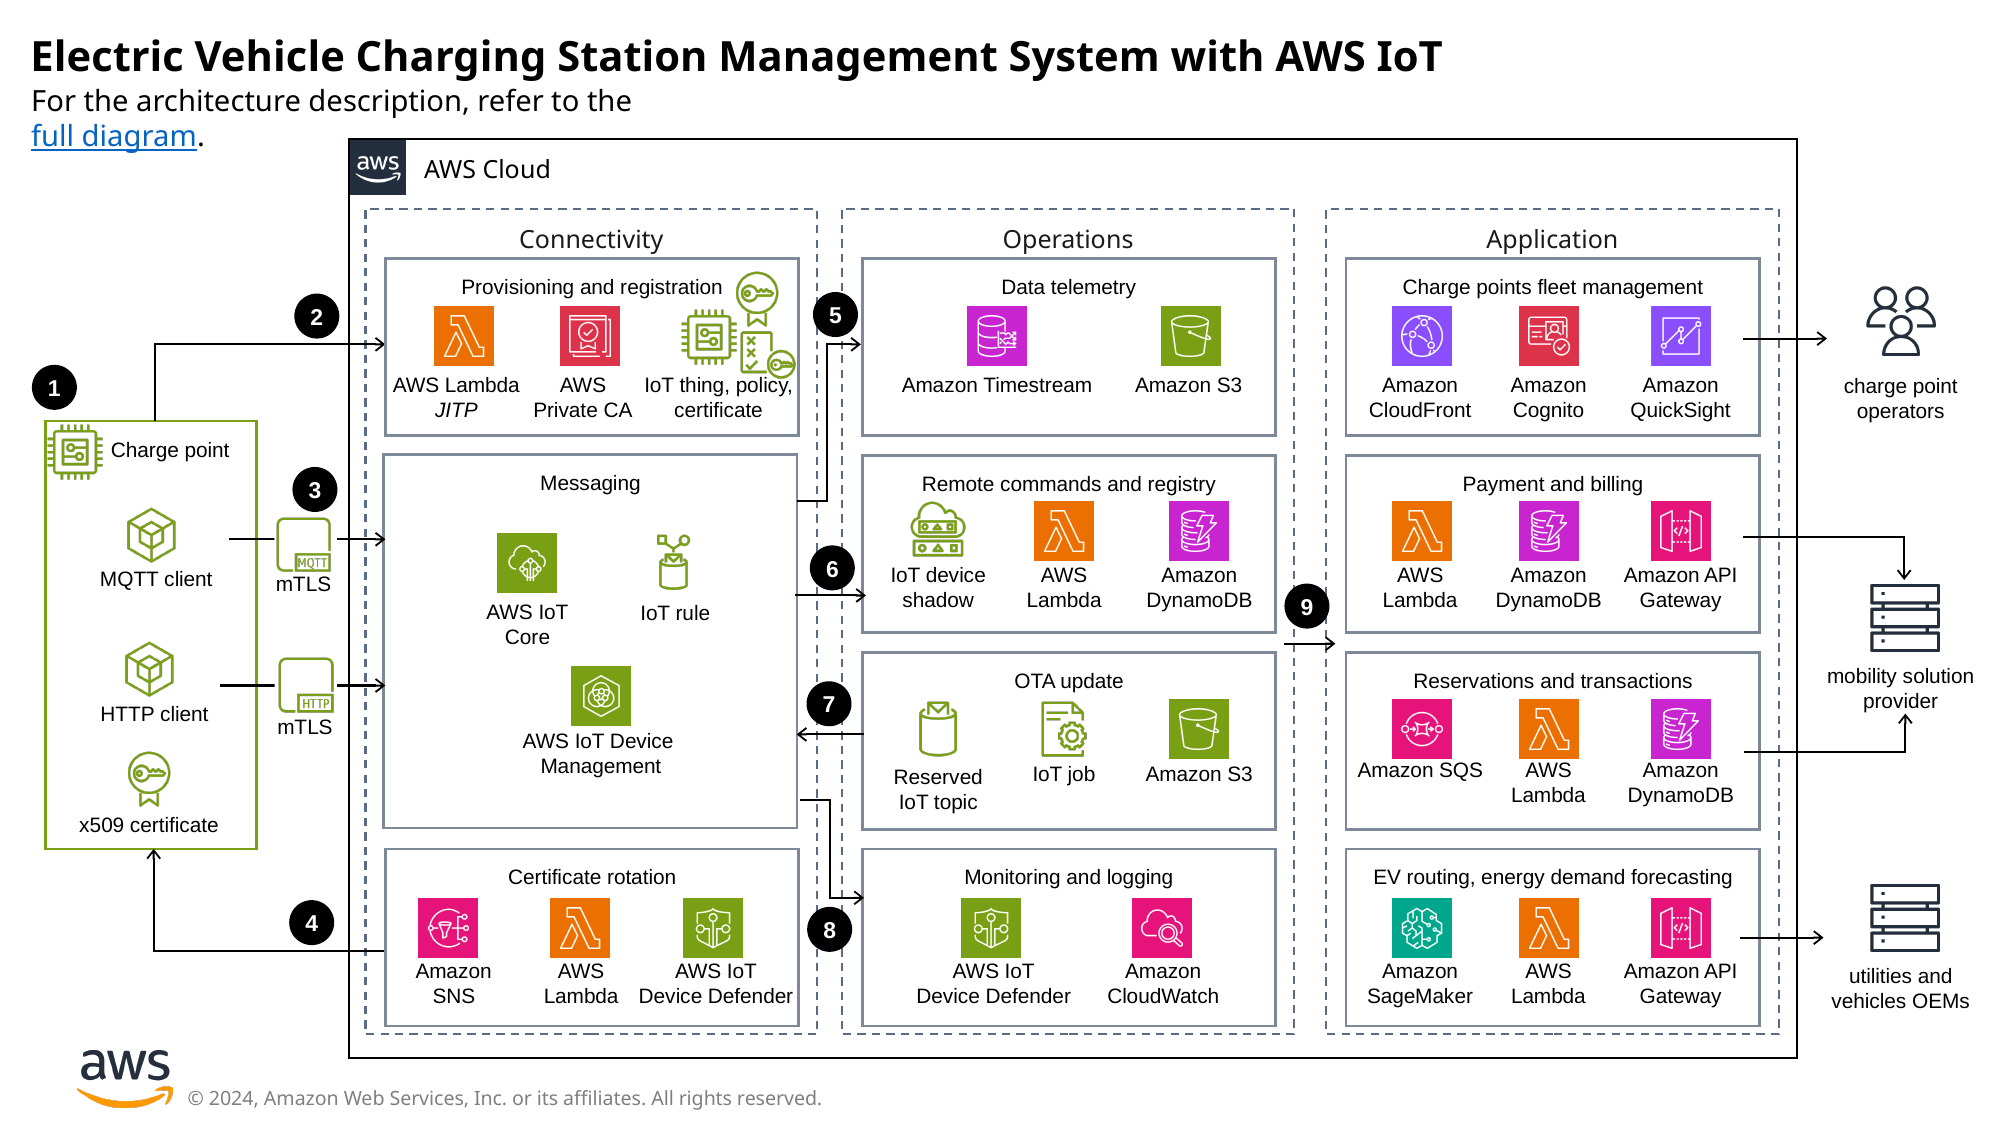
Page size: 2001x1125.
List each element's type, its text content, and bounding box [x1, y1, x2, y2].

picture [1169, 699, 1229, 759]
text_box 2 [293, 292, 341, 340]
text_box Amazon SageMaker [1347, 950, 1489, 1016]
picture [1391, 898, 1452, 958]
picture [679, 269, 798, 385]
text_box 3 [291, 465, 339, 508]
text_box MQTT client [68, 558, 245, 599]
picture [1391, 501, 1452, 561]
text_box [274, 508, 337, 580]
text_box AWS Lambda JITP [377, 364, 474, 429]
text_box Amazon S3 [1184, 364, 1266, 404]
text_box Reserved IoT topic [865, 756, 1011, 822]
text_box Amazon DynamoDB [1480, 554, 1629, 620]
picture [121, 505, 181, 565]
picture [1651, 898, 1711, 958]
text_box Operations [841, 208, 1295, 1035]
text_box For the architecture description, refer to the full diagram. [16, 75, 815, 165]
picture [643, 532, 703, 593]
picture [119, 639, 179, 699]
text_box AWS Lambda [1489, 950, 1608, 1016]
text_box Amazon API Gateway [1608, 950, 1759, 1016]
picture [560, 305, 620, 366]
text_box Amazon Cognito [1502, 364, 1619, 429]
text_box IoT rule [610, 592, 740, 632]
picture [1518, 305, 1579, 366]
text_box [44, 420, 257, 850]
picture [497, 533, 557, 593]
picture [1161, 305, 1221, 366]
picture [908, 699, 968, 759]
picture [418, 898, 478, 958]
text_box [146, 848, 385, 952]
picture [1132, 898, 1192, 958]
text_box 6 [808, 544, 856, 592]
picture [1518, 898, 1579, 958]
text_box AWS Lambda [1360, 554, 1480, 620]
text_box Charge points fleet management [1345, 258, 1761, 437]
picture [908, 498, 968, 559]
text_box IoT job [1015, 753, 1113, 794]
text_box AWS Lambda [1489, 749, 1608, 815]
text_box Certificate rotation [384, 1016, 800, 1027]
text_box AWS IoT Core [466, 591, 589, 656]
picture [119, 749, 179, 809]
text_box 5 [811, 290, 859, 339]
text_box 8 [806, 905, 854, 953]
picture [434, 305, 494, 366]
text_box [796, 344, 861, 502]
text_box Data telemetry [861, 258, 1277, 437]
picture [1651, 699, 1711, 759]
picture [1518, 699, 1579, 759]
text_box AWS Cloud [348, 138, 1798, 1059]
picture [45, 422, 105, 482]
picture [683, 898, 743, 958]
picture [967, 305, 1027, 366]
text_box Amazon CloudWatch [1073, 950, 1253, 1016]
text_box Amazon SNS [348, 950, 560, 1016]
text_box Amazon CloudFront [1339, 364, 1502, 429]
picture [1034, 699, 1094, 759]
text_box 4 [292, 899, 336, 928]
picture [1034, 501, 1094, 561]
text_box mTLS [240, 705, 370, 746]
text_box Charge point [105, 429, 253, 470]
text_box Amazon Timestream [861, 364, 1184, 404]
text_box Reservations and transactions [1345, 790, 1761, 830]
text_box [154, 337, 384, 422]
picture [1651, 305, 1711, 366]
picture [1391, 699, 1452, 759]
text_box [1744, 722, 1907, 753]
text_box x509 certificate [47, 804, 251, 845]
picture [961, 898, 1021, 958]
text_box EV routing, energy demand forecasting [1345, 848, 1761, 1027]
text_box Electric Vehicle Charging Station Management System with AWS IoT [15, 22, 1631, 87]
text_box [799, 799, 864, 898]
text_box IoT device shadow [867, 554, 1010, 620]
text_box Amazon SQS [1335, 749, 1505, 790]
text_box Payment and billing [1345, 454, 1761, 634]
text_box IoT thing, policy, certificate [610, 364, 796, 429]
text_box OTA update [861, 651, 1277, 830]
text_box mTLS [239, 562, 368, 603]
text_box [1799, 879, 2000, 1022]
text_box AWS IoT Device Defender [889, 950, 1073, 1016]
picture [550, 898, 610, 958]
picture [350, 140, 406, 195]
picture [1391, 305, 1452, 366]
text_box Amazon API Gateway [1629, 554, 1774, 620]
text_box Provisioning and registration [384, 429, 796, 437]
text_box Amazon DynamoDB [1608, 749, 1762, 815]
text_box Monitoring and logging [861, 848, 1277, 1027]
text_box AWS Private CA [474, 364, 610, 429]
text_box 7 [805, 680, 853, 728]
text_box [1799, 283, 2000, 431]
text_box Provisioning and registration [384, 258, 800, 364]
picture [1518, 501, 1579, 561]
text_box Remote commands and registry [861, 454, 1277, 634]
text_box [274, 650, 338, 685]
picture [76, 1050, 173, 1108]
text_box AWS IoT Device Defender [611, 950, 821, 1016]
text_box Certificate rotation [384, 848, 800, 950]
text_box Amazon DynamoDB [1118, 554, 1280, 620]
picture [276, 655, 336, 715]
picture [1169, 501, 1229, 561]
picture [1651, 501, 1711, 561]
text_box 9 [1283, 582, 1331, 630]
text_box Amazon QuickSight [1619, 364, 1758, 429]
text_box 1 [30, 363, 78, 411]
text_box Reservations and transactions [1345, 651, 1761, 749]
text_box AWS Lambda [560, 950, 611, 1016]
text_box © 2024, Amazon Web Services, Inc. or its affiliates. All rights reserved. [187, 1085, 850, 1110]
picture [571, 666, 631, 726]
text_box HTTP client [66, 693, 243, 733]
text_box AWS IoT Device Management [507, 719, 695, 785]
text_box Amazon S3 [1122, 753, 1276, 794]
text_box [1799, 579, 2000, 722]
text_box [1743, 536, 1912, 579]
